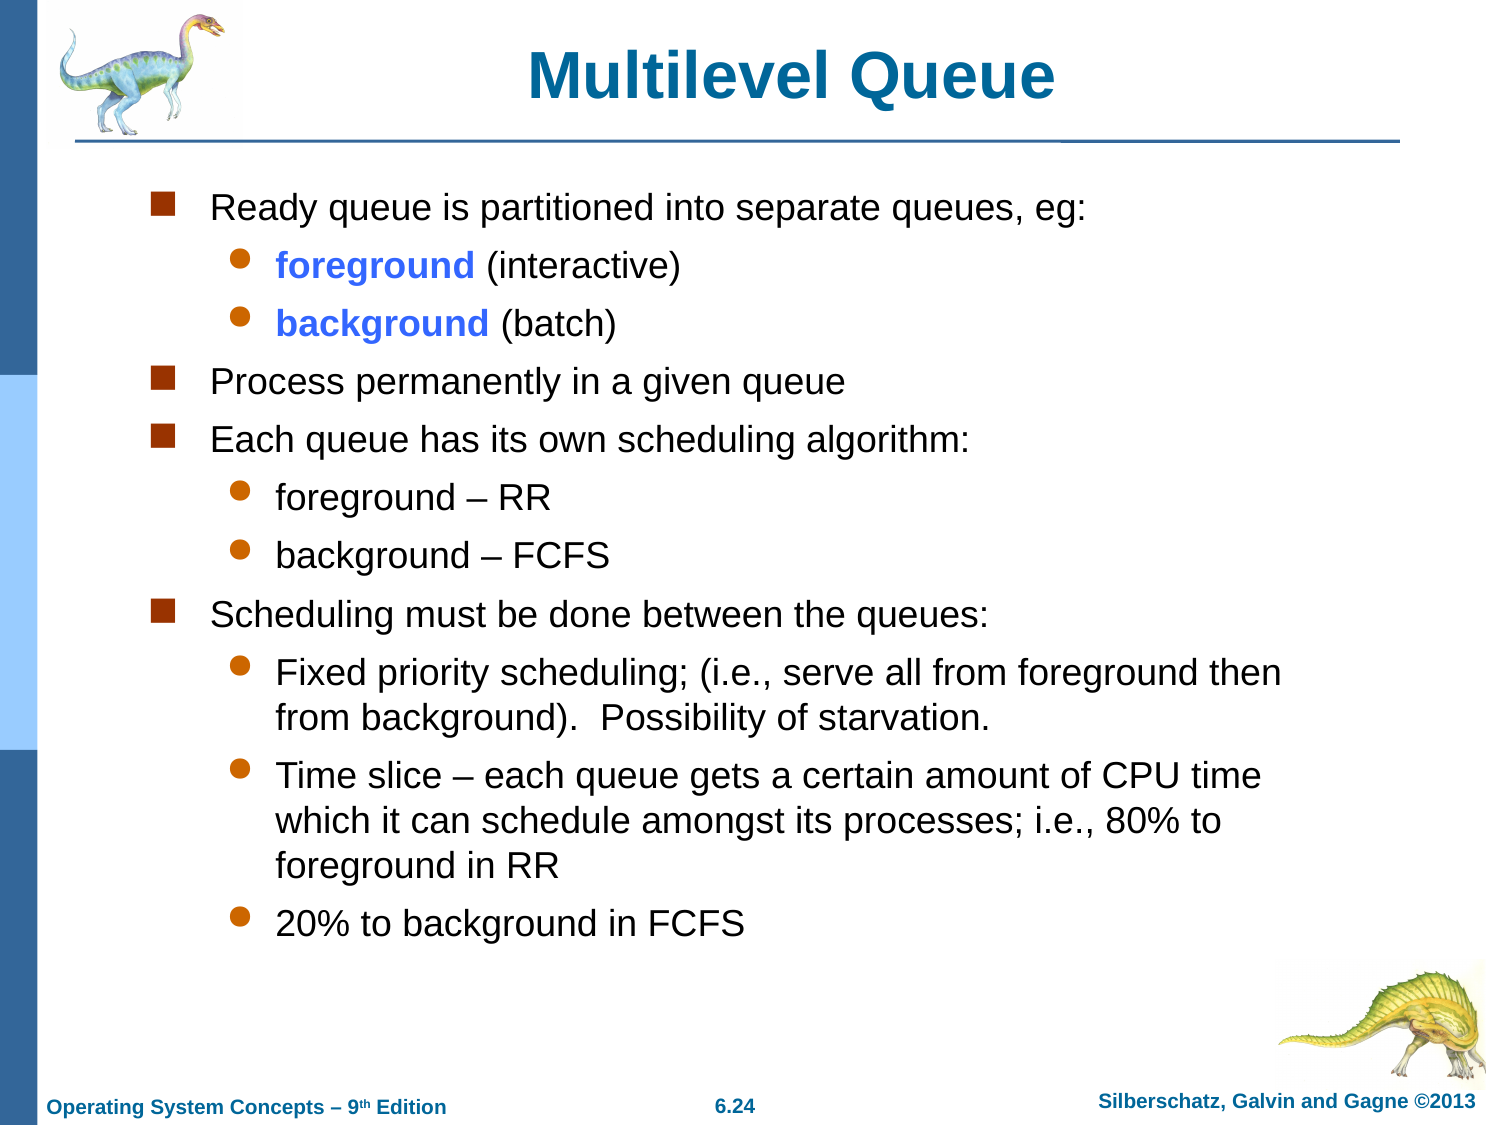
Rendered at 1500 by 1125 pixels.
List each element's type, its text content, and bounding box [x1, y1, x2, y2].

picture [1275, 959, 1486, 1090]
list Ready queue is partitioned into separate queues, eg: foreground (interactive) background (batch) Process permanently in a given queue Each queue has its own scheduling algorithm: foreground – RR background – FCFS Scheduling must be done between the queues: Fixed priority scheduling; (i.e., serve all from foreground then from background). Possibility of starvation. Time slice – each queue gets a certain amount of CPU time which it can schedule amongst its processes; i.e., 80% to foreground in RR 20% to background in FCFS [138, 175, 1375, 1032]
picture [46, 0, 243, 149]
title Multilevel Queue [159, 25, 1425, 120]
